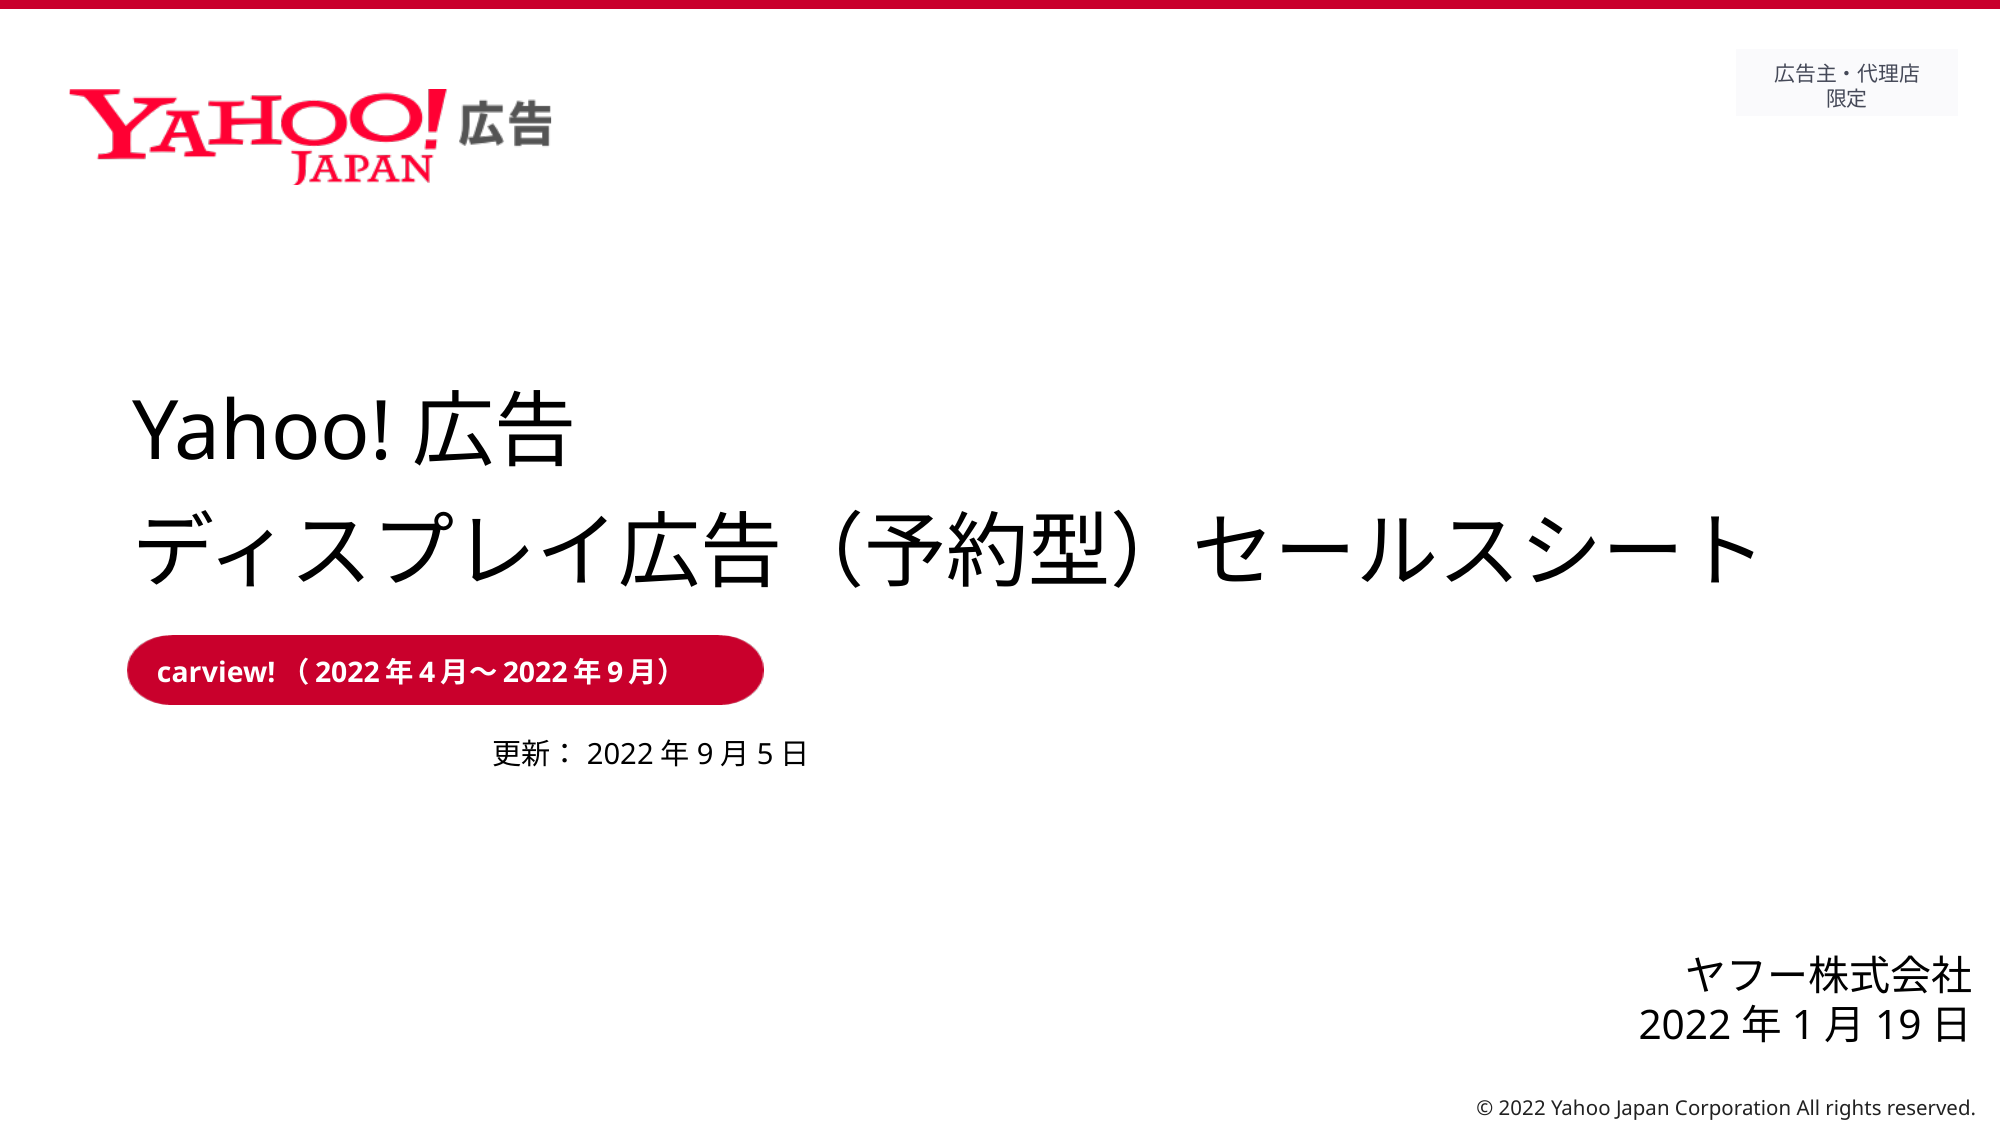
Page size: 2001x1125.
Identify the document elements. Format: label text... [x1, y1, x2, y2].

text_box Yahoo!広告 ディスプレイ広告（予約型）セールスシート [114, 324, 1820, 628]
picture [69, 89, 552, 185]
text_box [0, 0, 2000, 9]
text_box carview!（2022年4月～2022年9月） [156, 644, 772, 718]
picture [127, 634, 764, 705]
text_box © 2022 Yahoo Japan Corporation All rights reserved. [1384, 1071, 1995, 1125]
text_box 更新：2022年9月5日 [492, 727, 1189, 787]
text_box ヤフー株式会社 2022年1月19日 [1573, 942, 1988, 1056]
